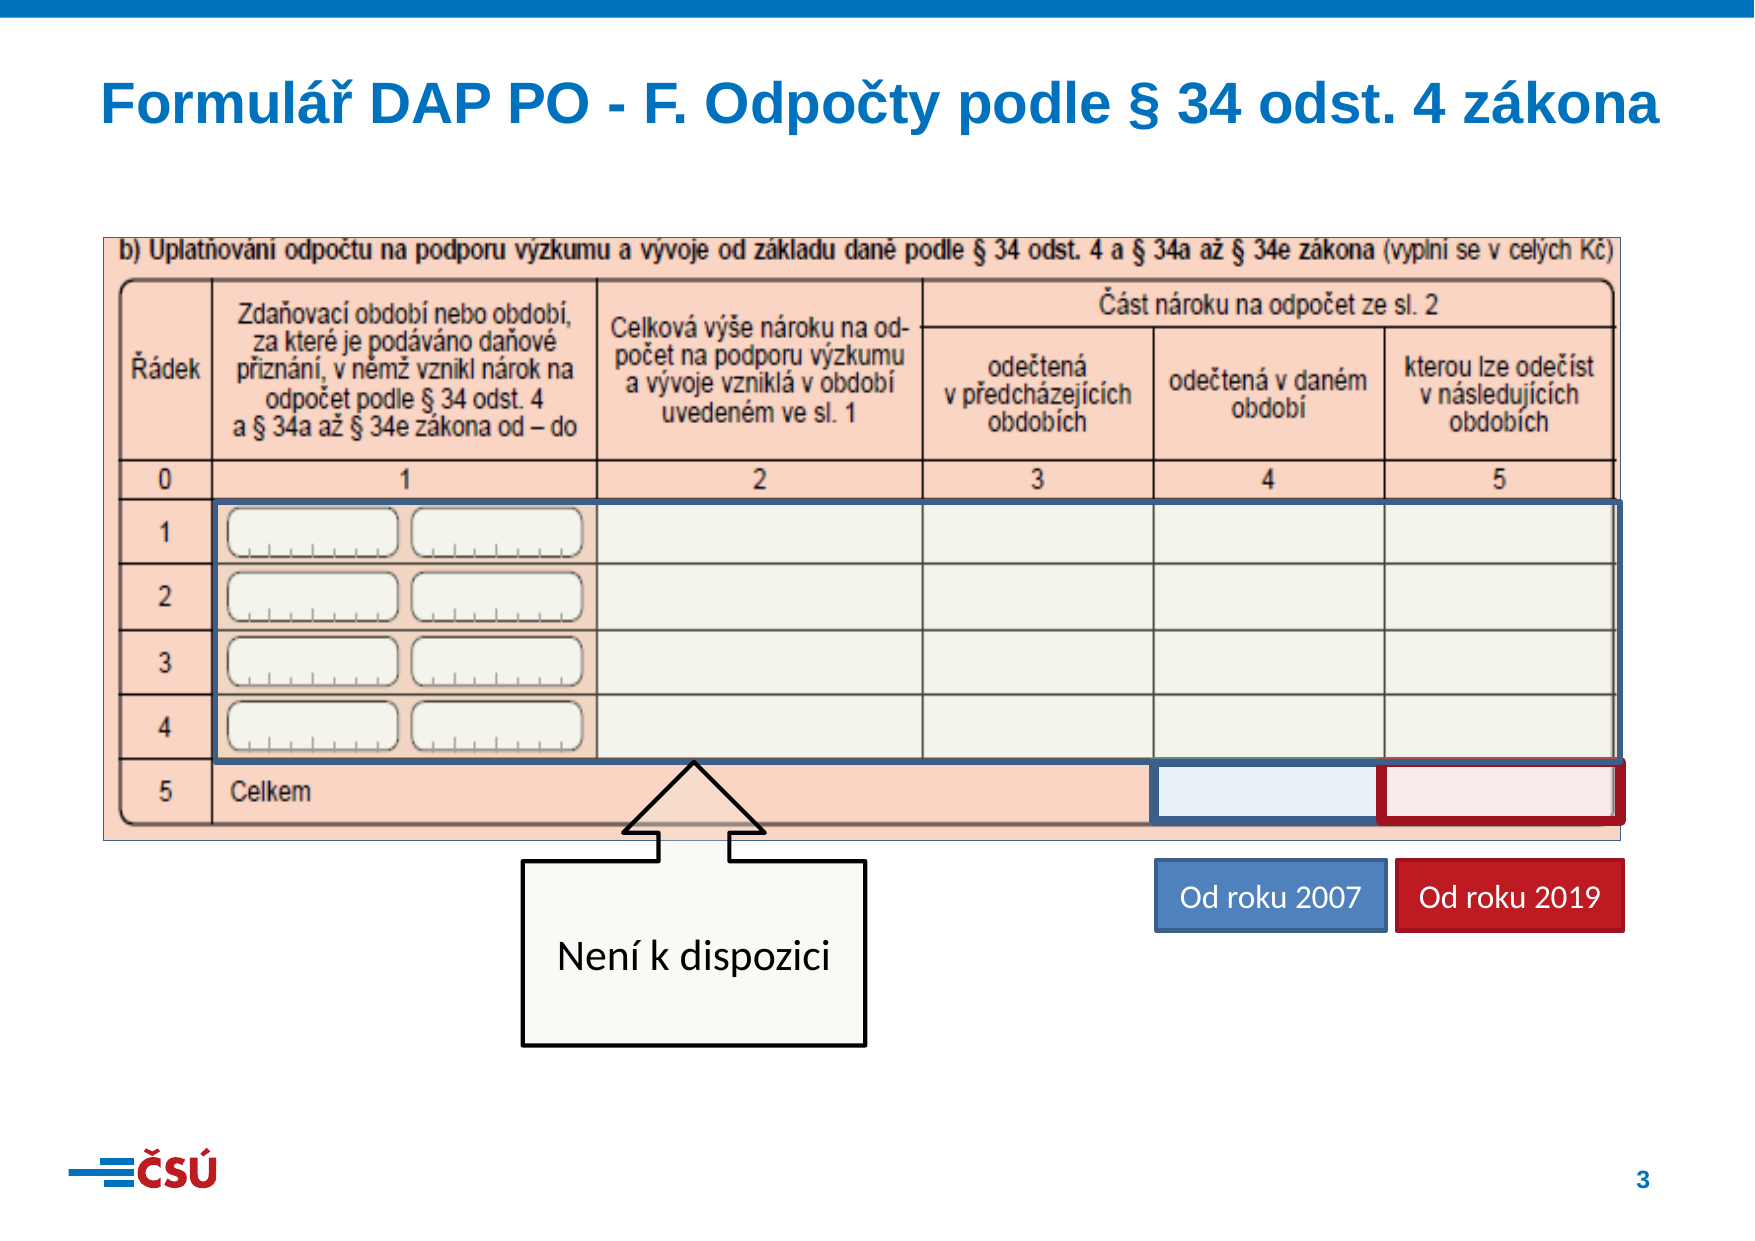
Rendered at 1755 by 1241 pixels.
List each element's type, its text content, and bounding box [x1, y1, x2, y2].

text_box Od roku 2019 [1395, 858, 1625, 933]
text_box Není k dispozici [520, 849, 868, 1048]
text_box Od roku 2007 [1154, 858, 1388, 933]
picture [103, 237, 1621, 841]
list Formulář DAP PO - F. Odpočty podle § 34 odst. 4 zákona [100, 65, 1702, 151]
